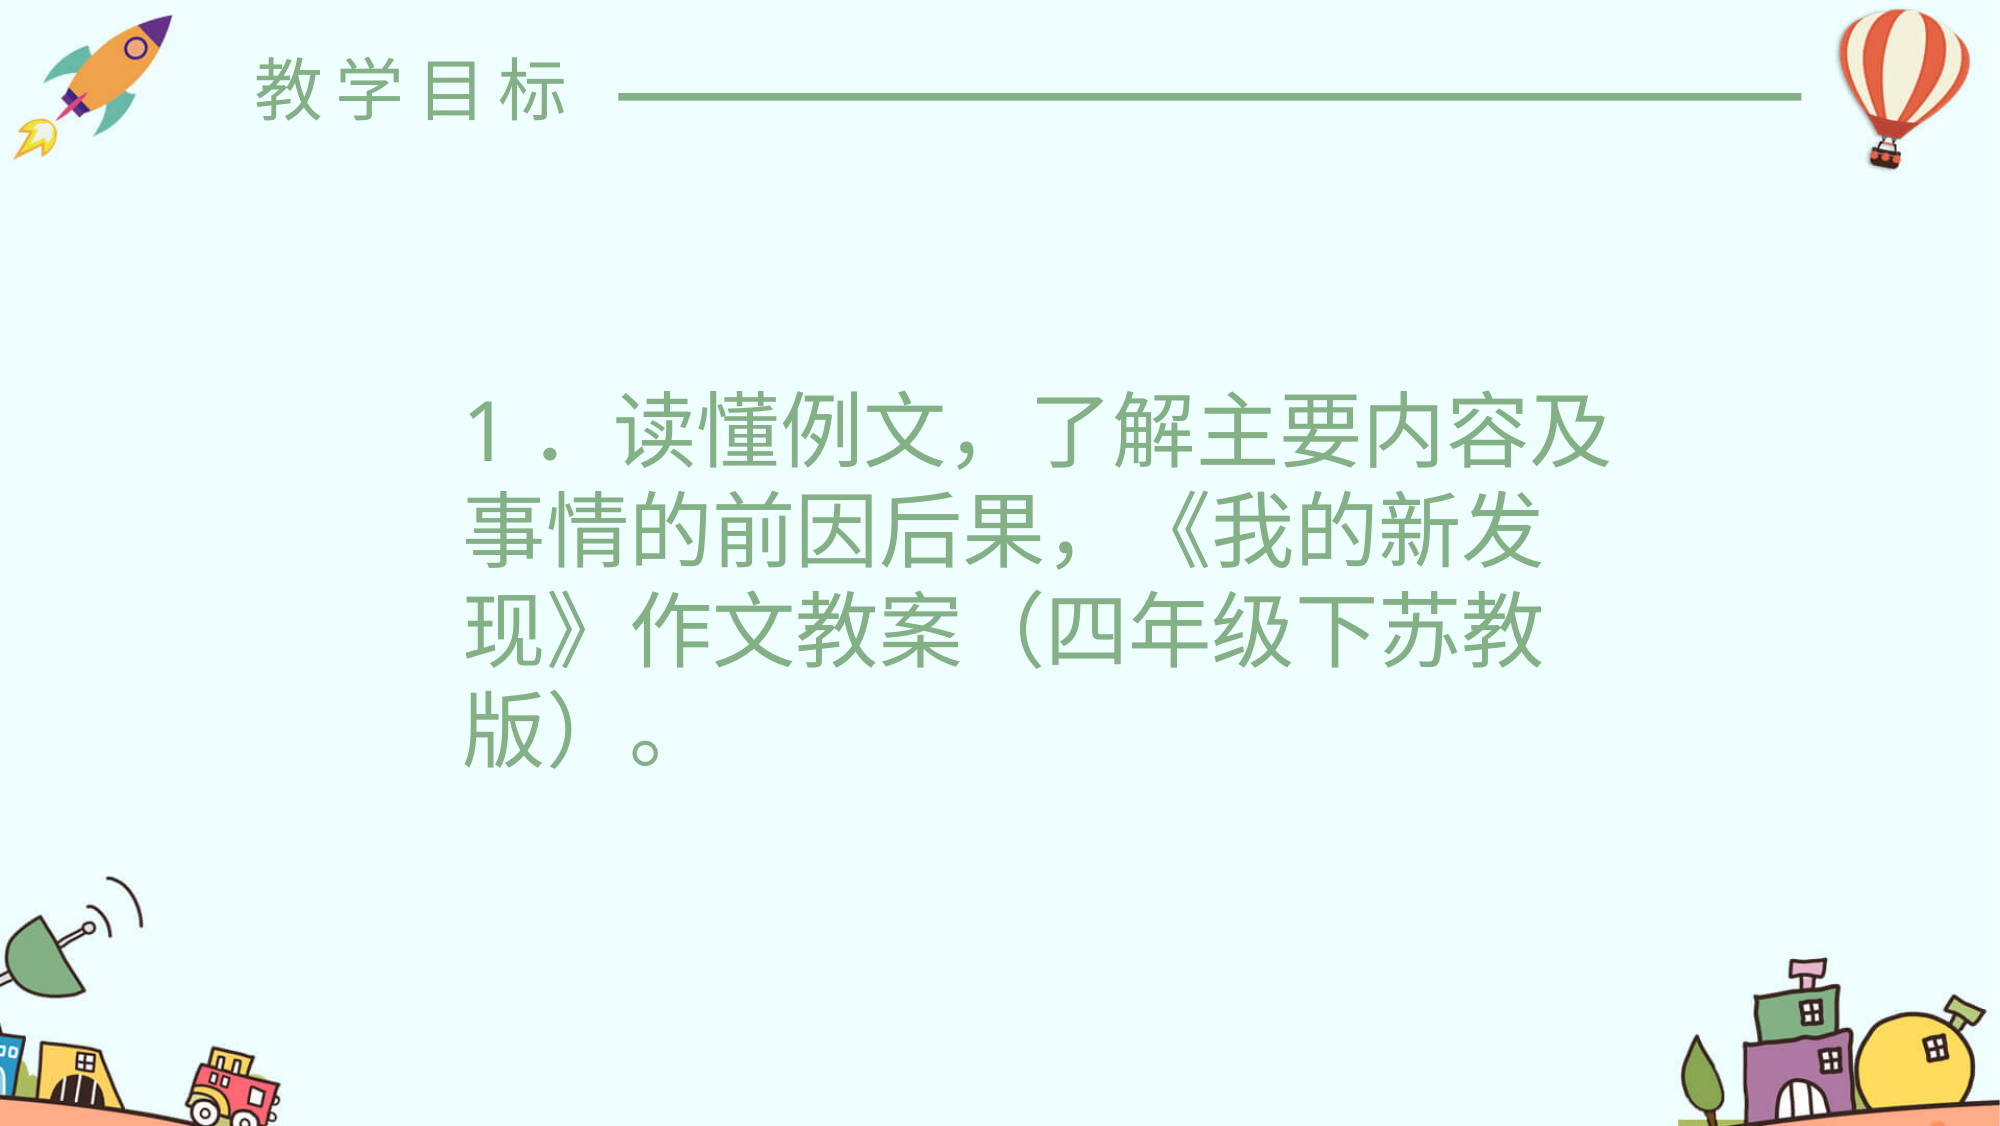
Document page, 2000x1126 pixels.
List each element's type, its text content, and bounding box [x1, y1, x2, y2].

text_box 1．读懂例文，了解主要内容及事情的前因后果，《我的新发现》作文教案（四年级下苏教版）。 [448, 370, 1639, 786]
picture [0, 0, 2000, 1126]
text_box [143, 46, 1802, 131]
